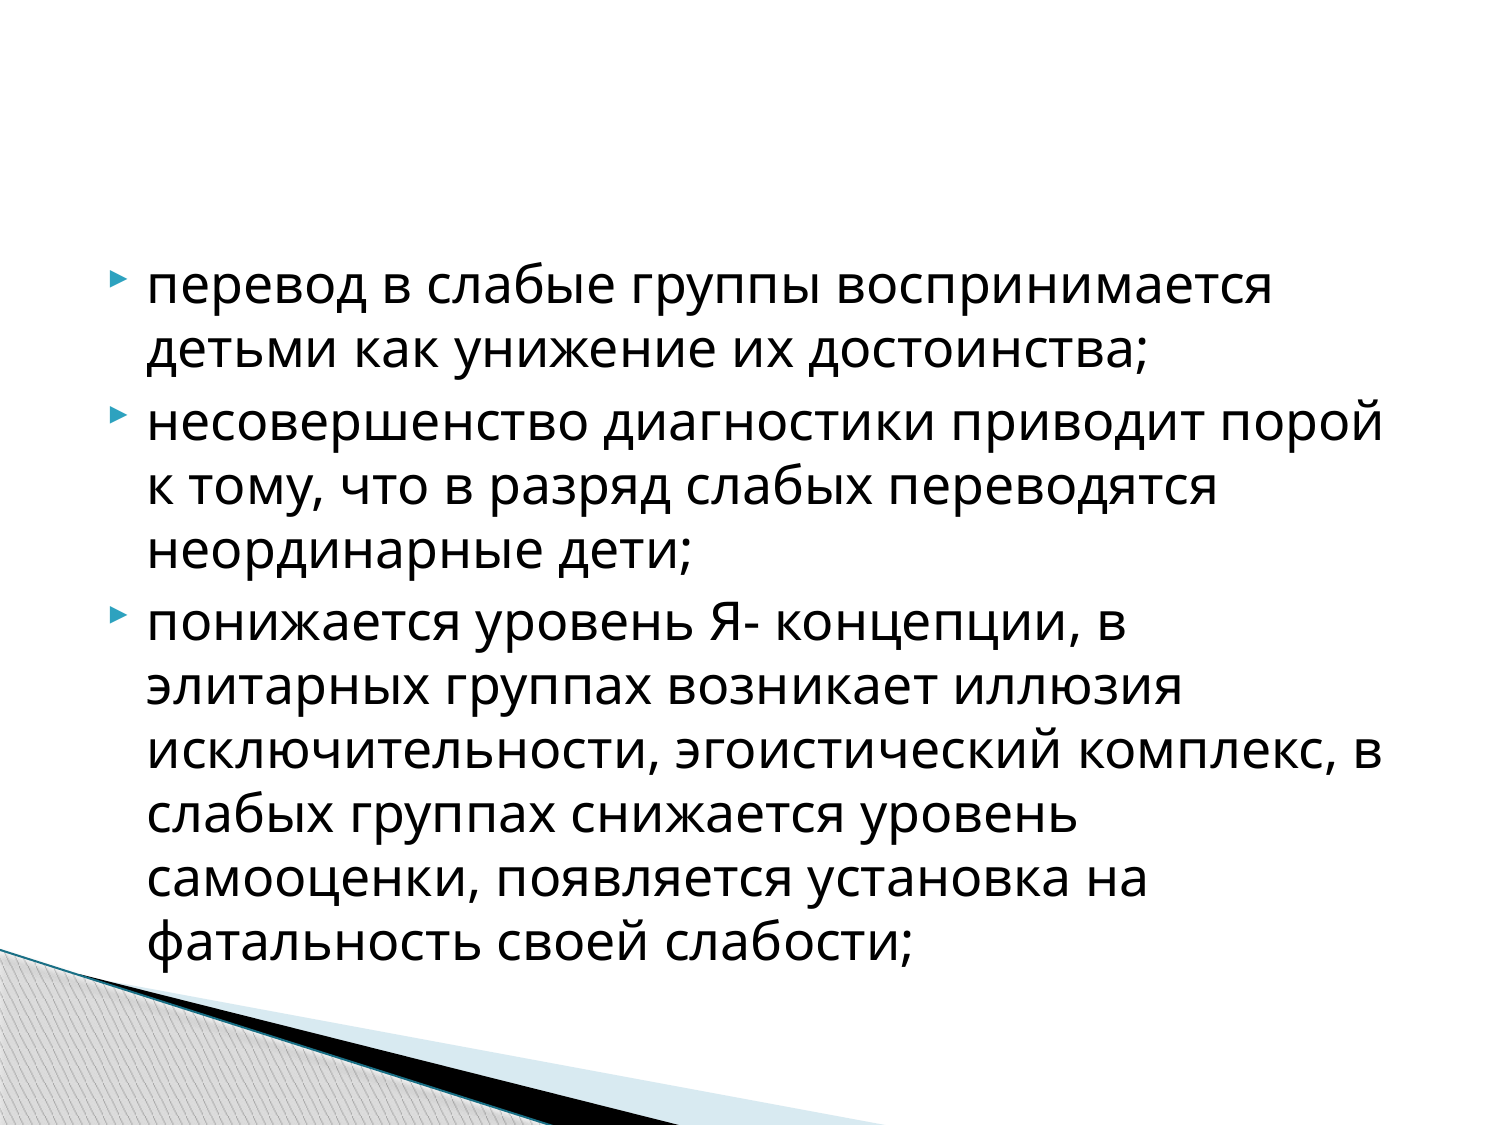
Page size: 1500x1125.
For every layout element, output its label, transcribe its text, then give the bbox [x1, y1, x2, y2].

list перевод в слабые группы воспринимается детьми как унижение их достоинства; несовершенство диагностики приводит порой к тому, что в разряд слабых переводятся неординарные дети; понижается уровень Я- концепции, в элитарных группах возникает иллюзия исключительности, эгоистический комплекс, в слабых группах снижается уровень самооценки, появляется установка на фатальность своей слабости; [75, 243, 1425, 986]
